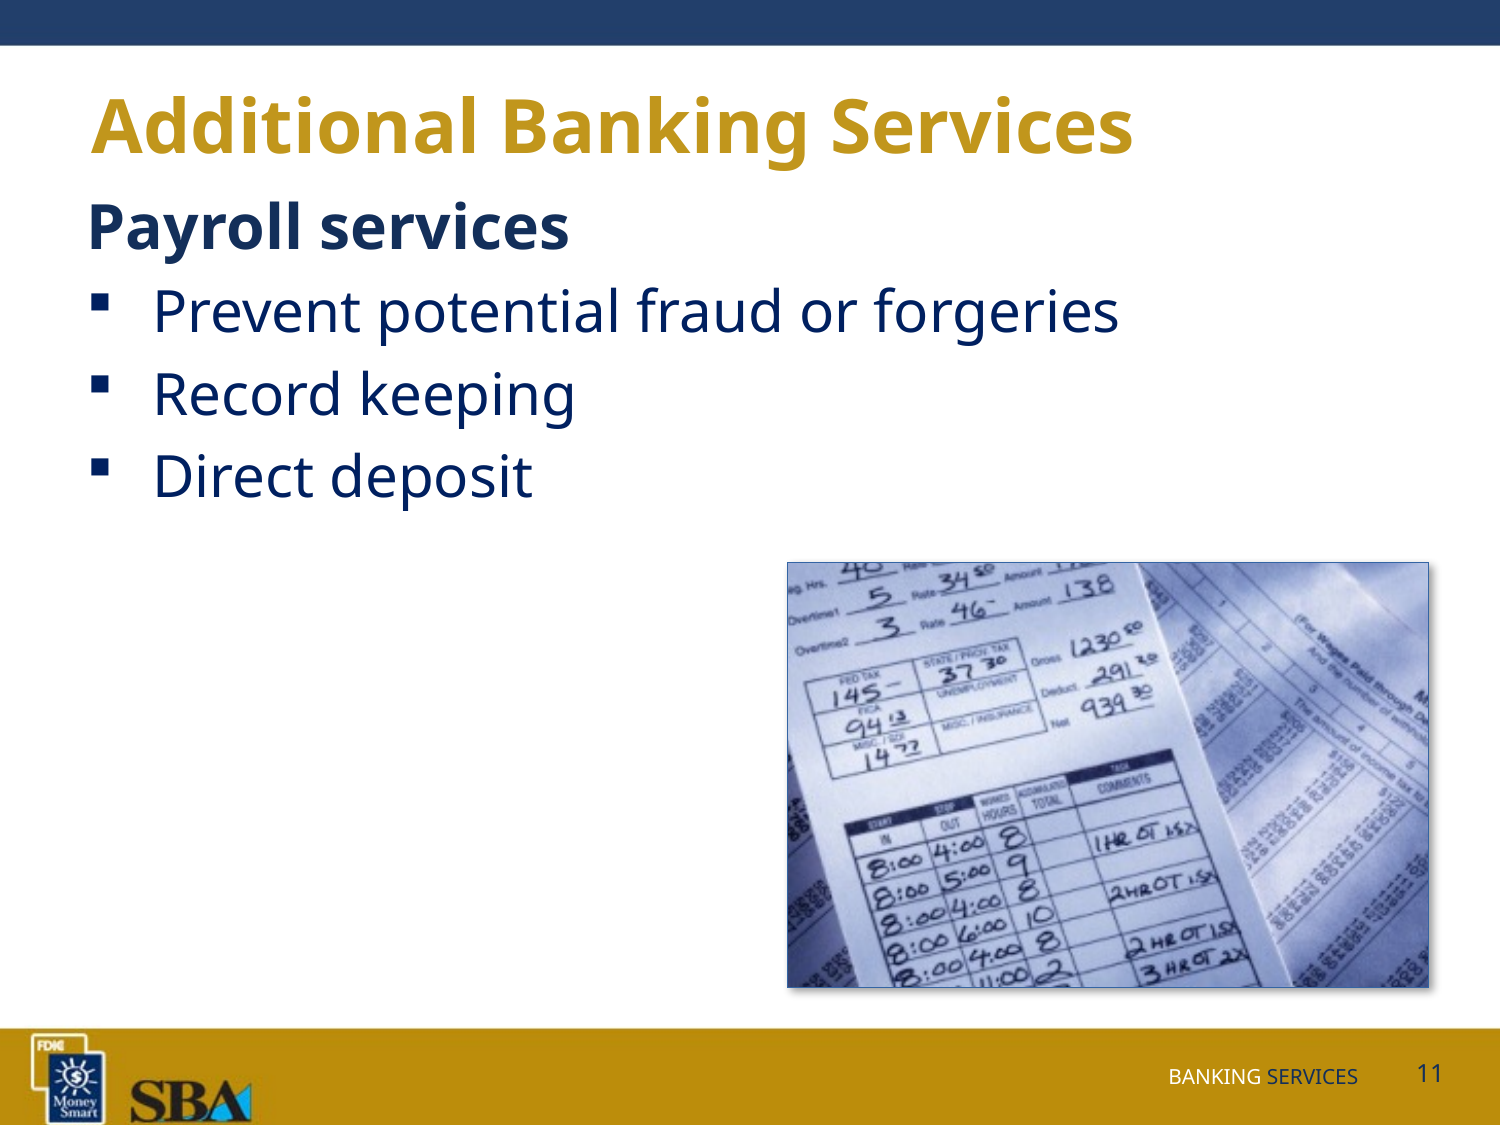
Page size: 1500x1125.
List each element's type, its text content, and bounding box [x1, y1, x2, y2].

picture [0, 0, 1500, 1125]
title Additional Banking Services [90, 78, 1442, 180]
list Payroll services Prevent potential fraud or forgeries Record keeping Direct deposit [86, 186, 1438, 888]
